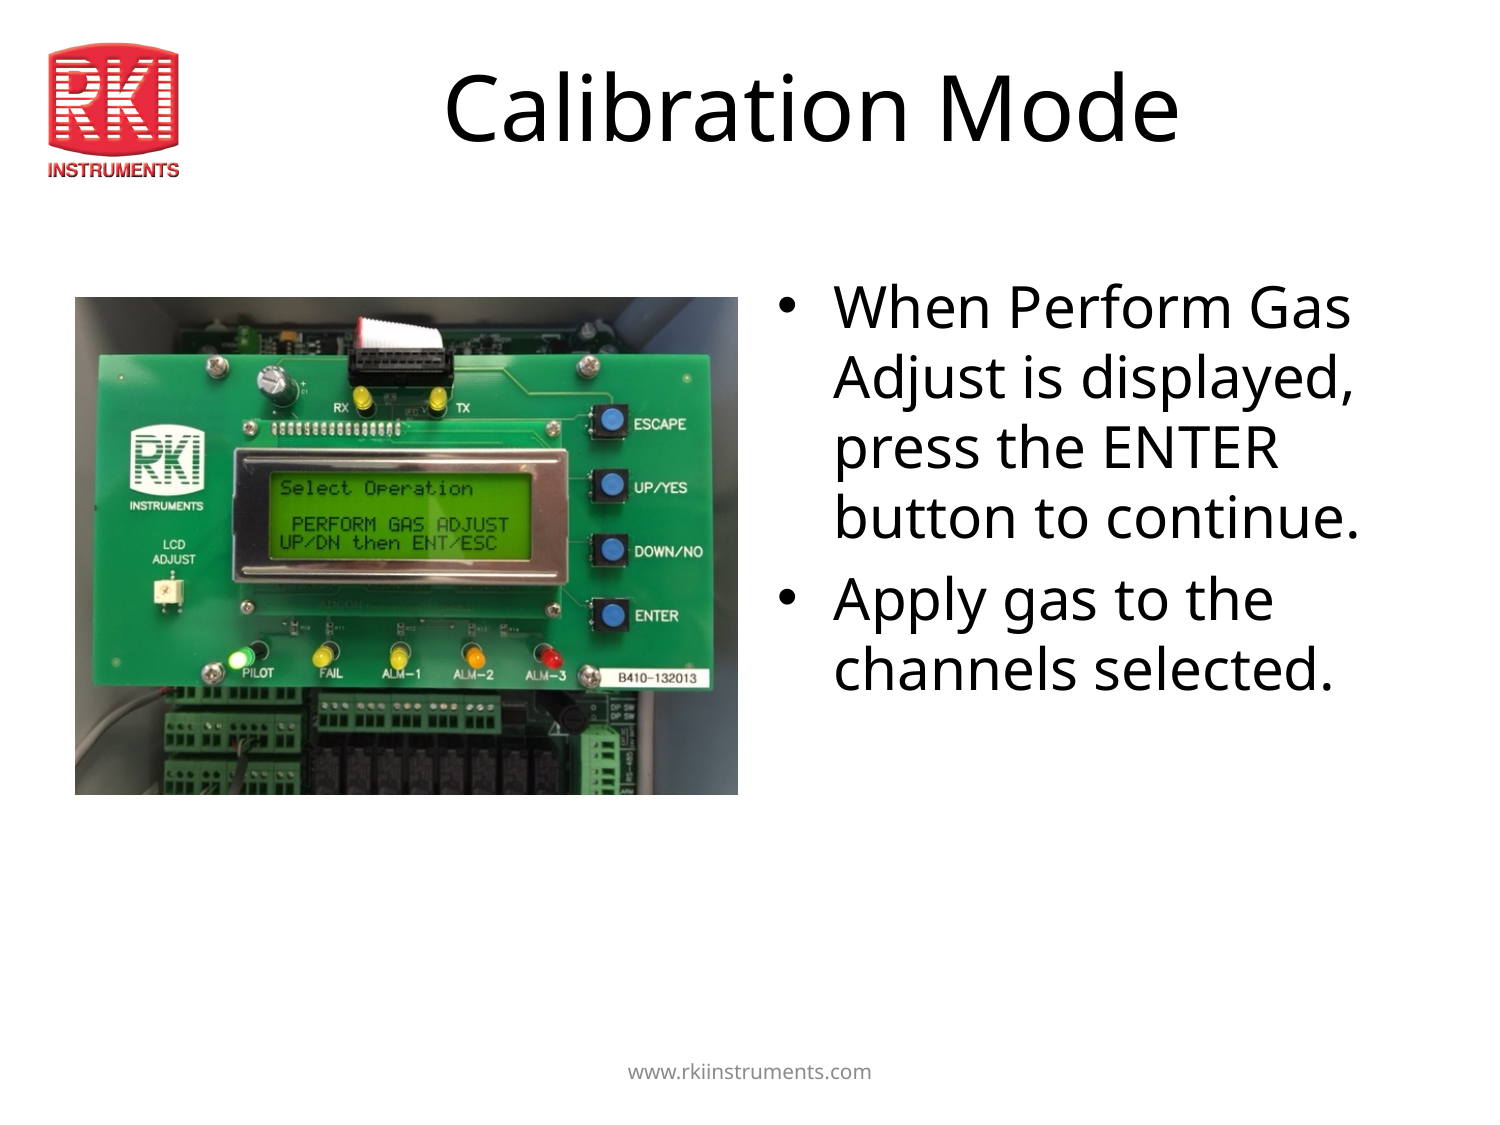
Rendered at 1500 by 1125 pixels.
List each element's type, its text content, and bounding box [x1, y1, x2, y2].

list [74, 174, 738, 918]
picture [37, 37, 188, 184]
list When Perform Gas Adjust is displayed, press the ENTER button to continue. Apply gas to the channels selected. [762, 262, 1425, 1005]
footer www.rkiinstruments.com [512, 1042, 988, 1103]
title Calibration Mode [175, 49, 1451, 161]
